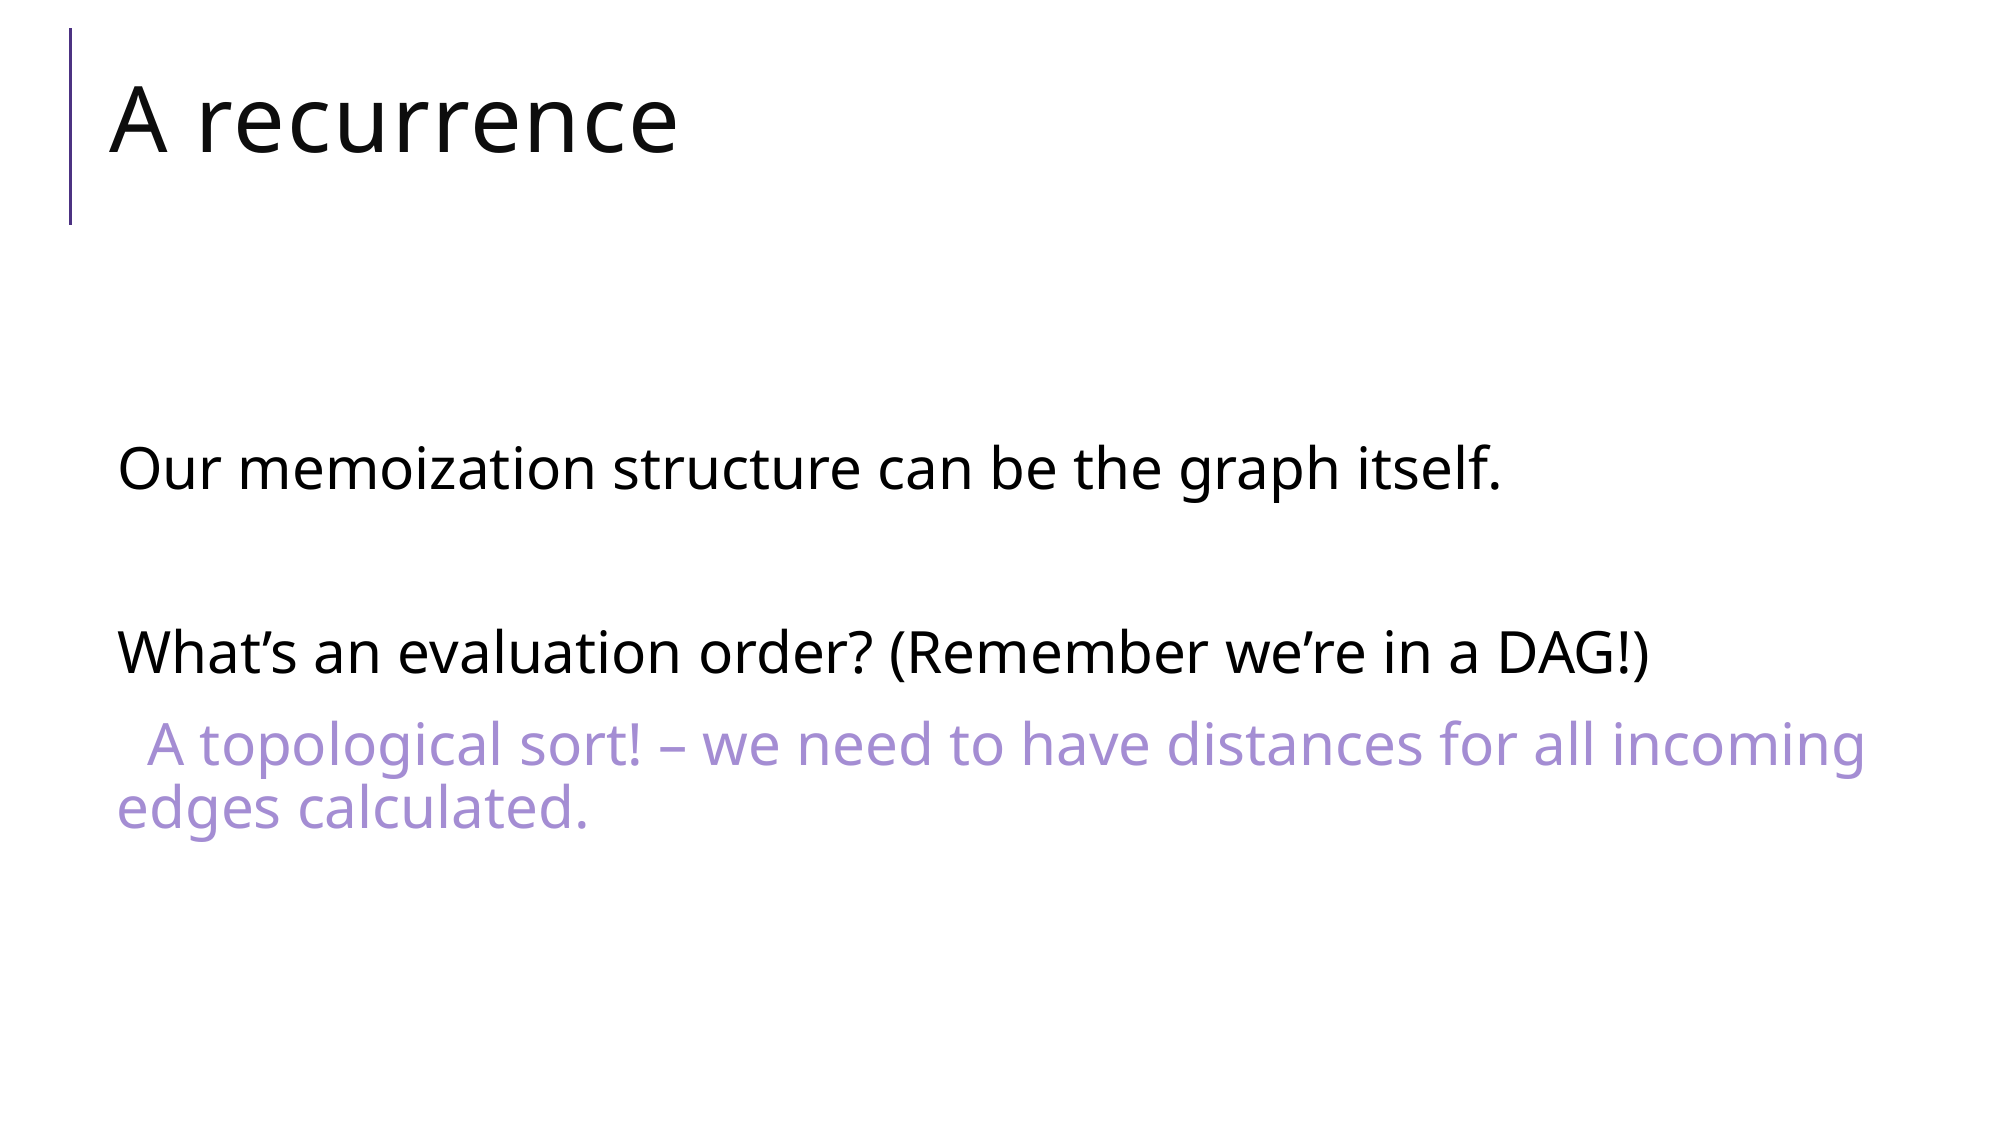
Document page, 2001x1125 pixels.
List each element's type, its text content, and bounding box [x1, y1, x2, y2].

title A recurrence [94, 43, 1930, 210]
